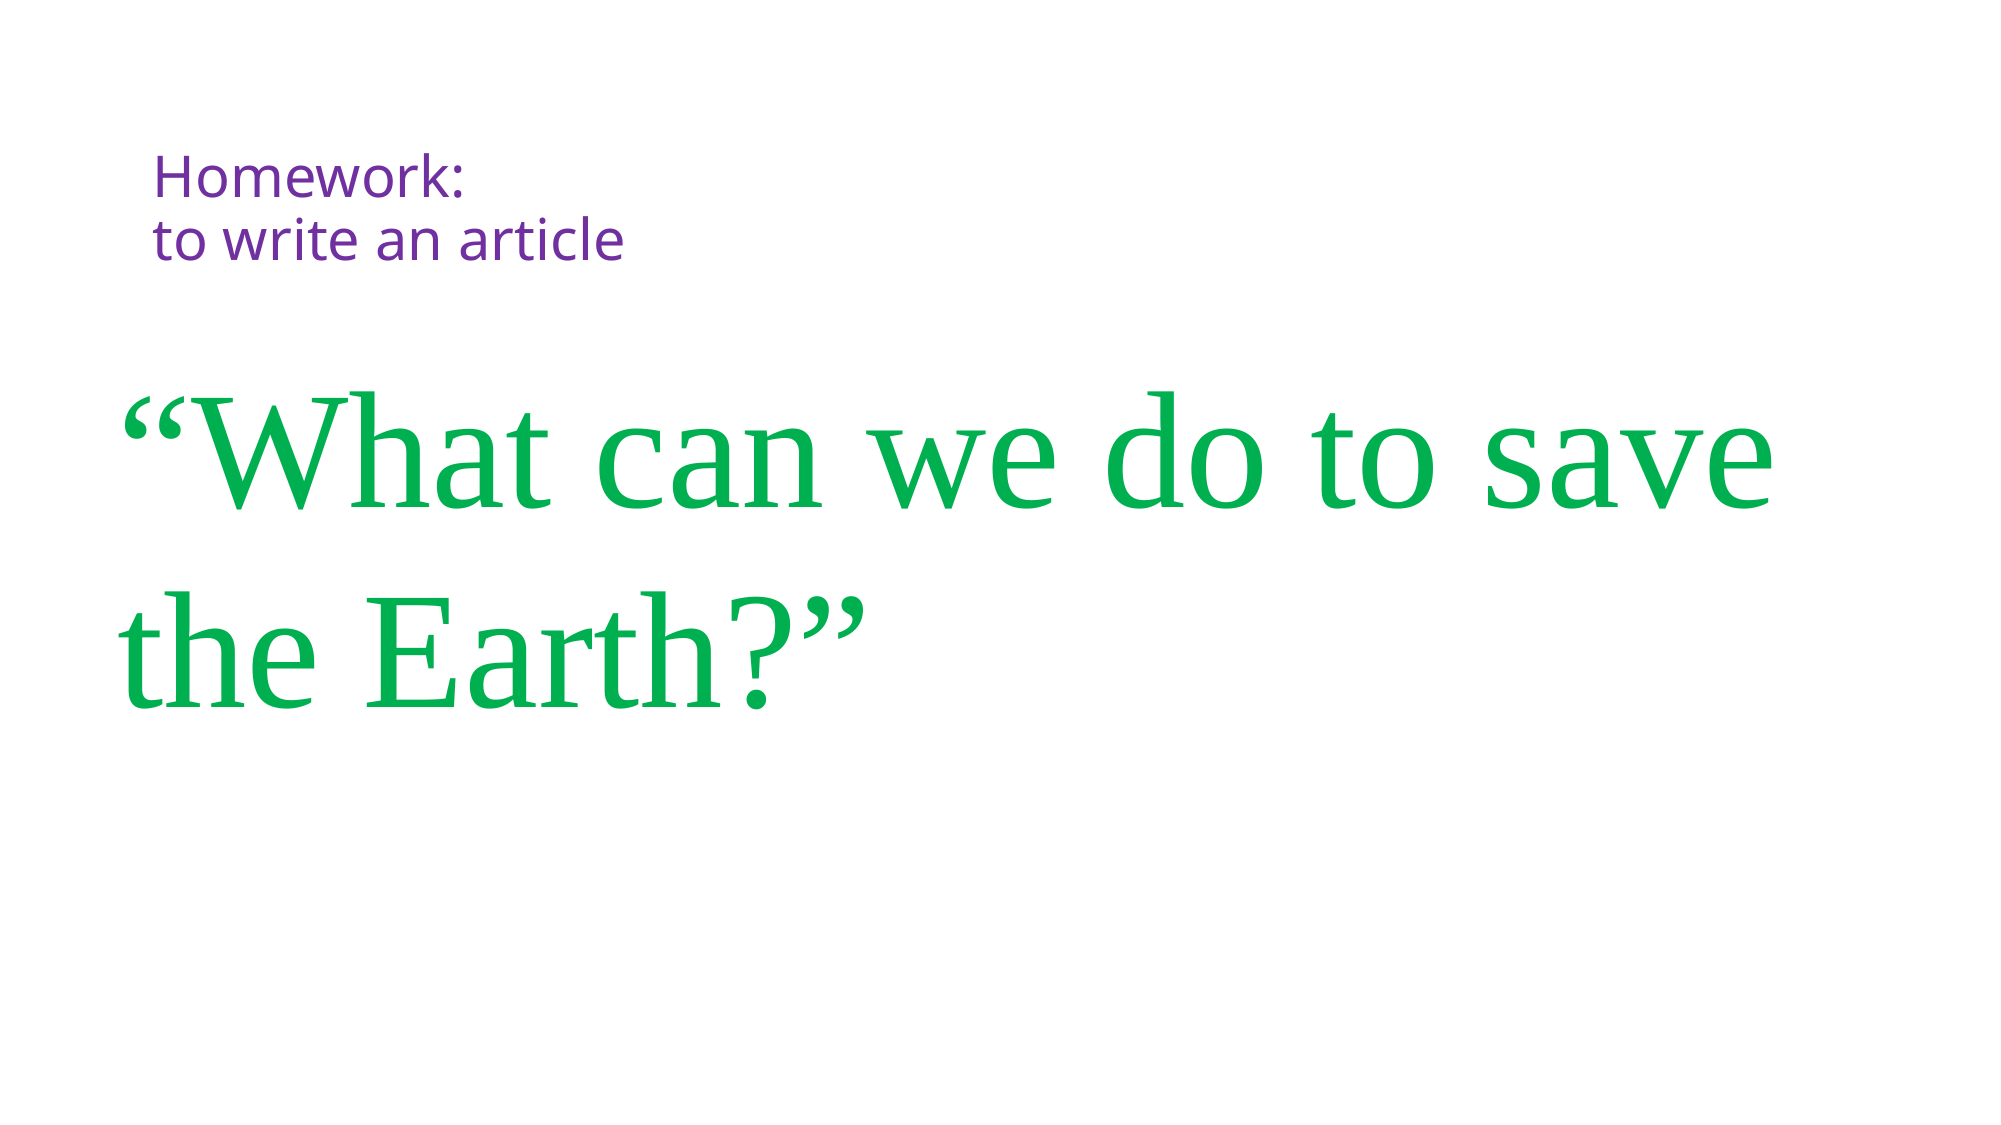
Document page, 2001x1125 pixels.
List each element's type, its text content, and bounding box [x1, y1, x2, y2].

text_box “What can we do to save the Earth?” [102, 333, 2000, 749]
title Homework: to write an article [137, 139, 1774, 333]
